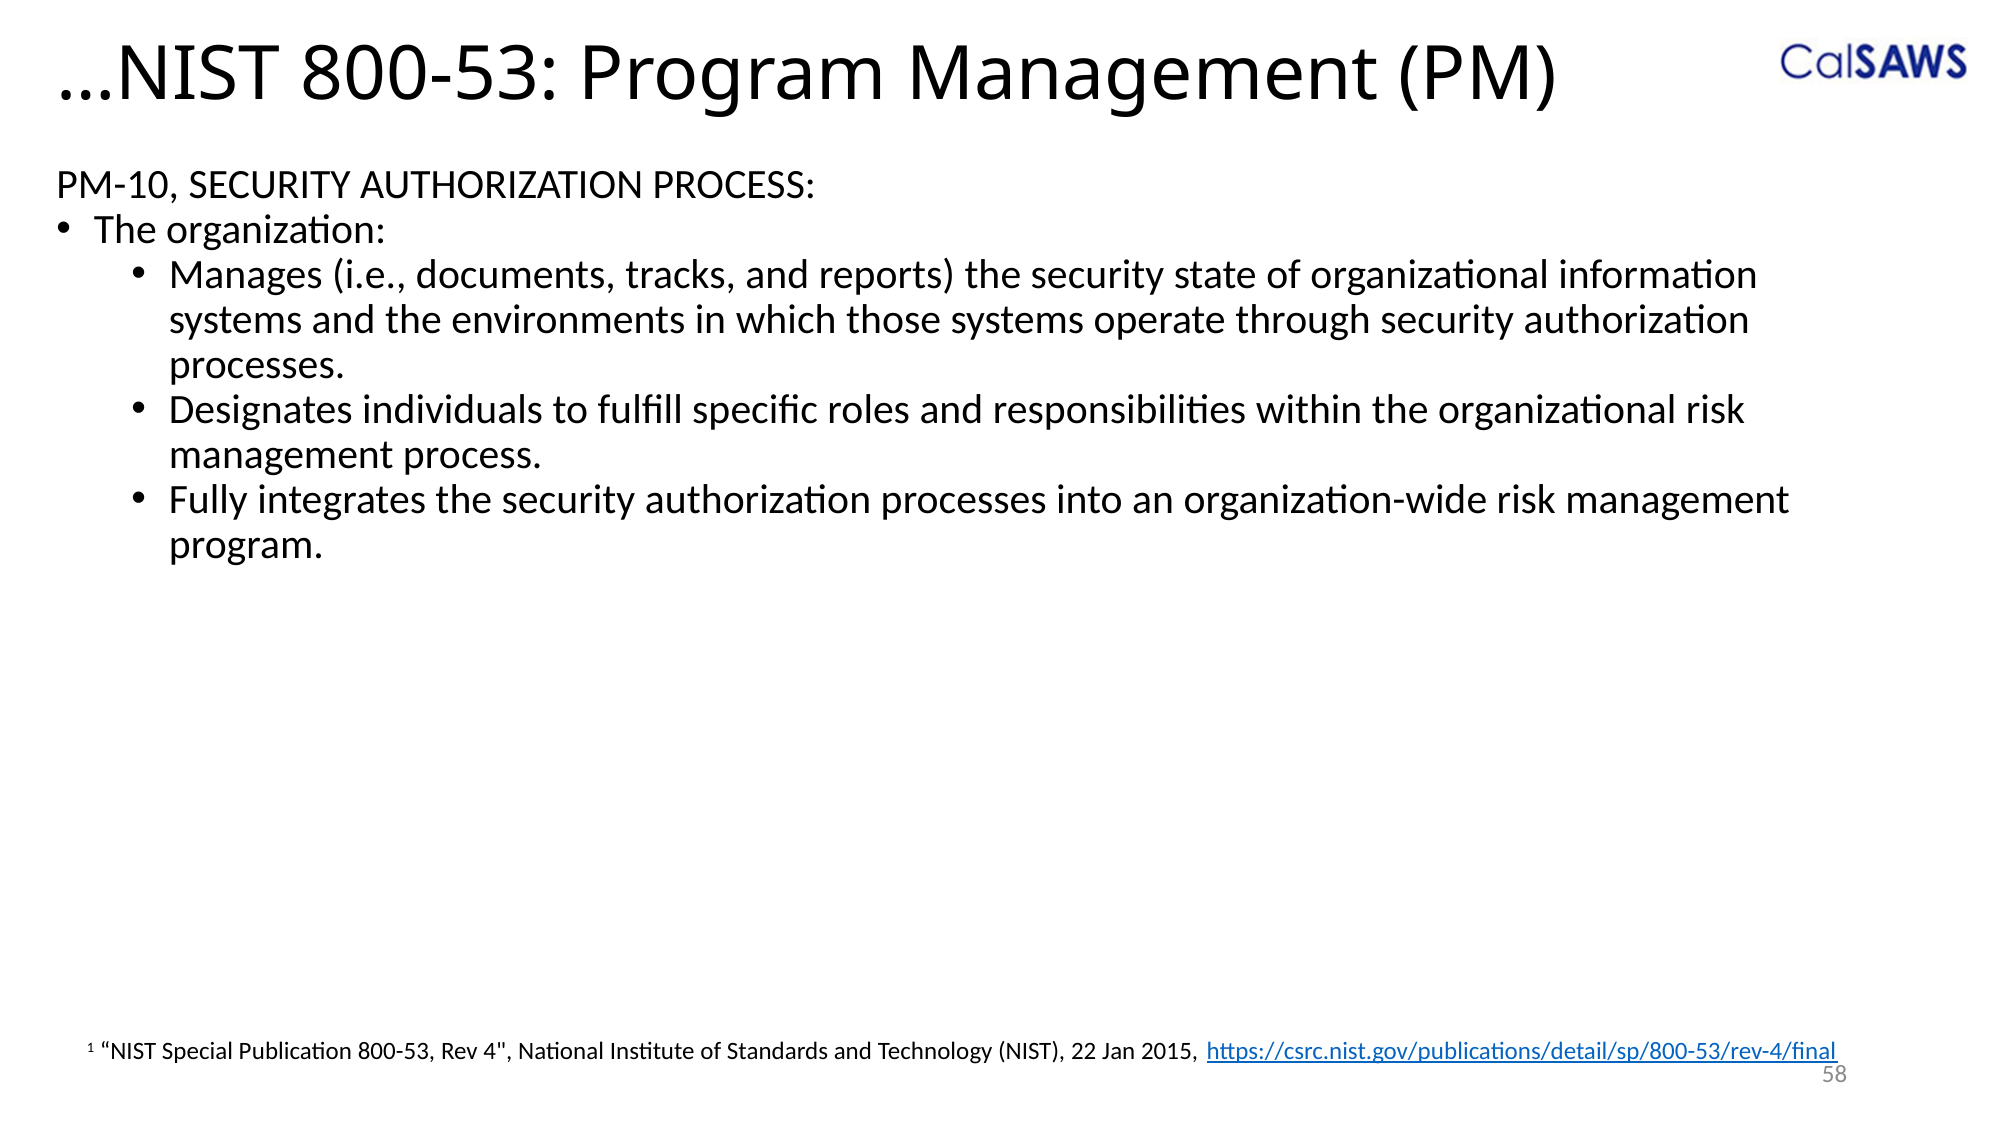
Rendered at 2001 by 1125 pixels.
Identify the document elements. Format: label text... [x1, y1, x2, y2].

slide_number 58 [1412, 1072, 1863, 1103]
text_box 1 “NIST Special Publication 800-53, Rev 4", National Institute of Standards and Technology (NIST), 22 Jan 2015, https://csrc.nist.gov/publications/detail/sp/800-53/rev-4/final [72, 1027, 1900, 1072]
picture [1780, 37, 1968, 84]
list PM-10, SECURITY AUTHORIZATION PROCESS: The organization: Manages (i.e., documents, tracks, and reports) the security state of organizational information systems and the environments in which those systems operate through security authorization processes. Designates individuals to fulfill specific roles and responsibilities within the organizational risk management process. Fully integrates the security authorization processes into an organization-wide risk management program. [41, 154, 1863, 998]
title …NIST 800-53: Program Management (PM) [41, 27, 1970, 146]
